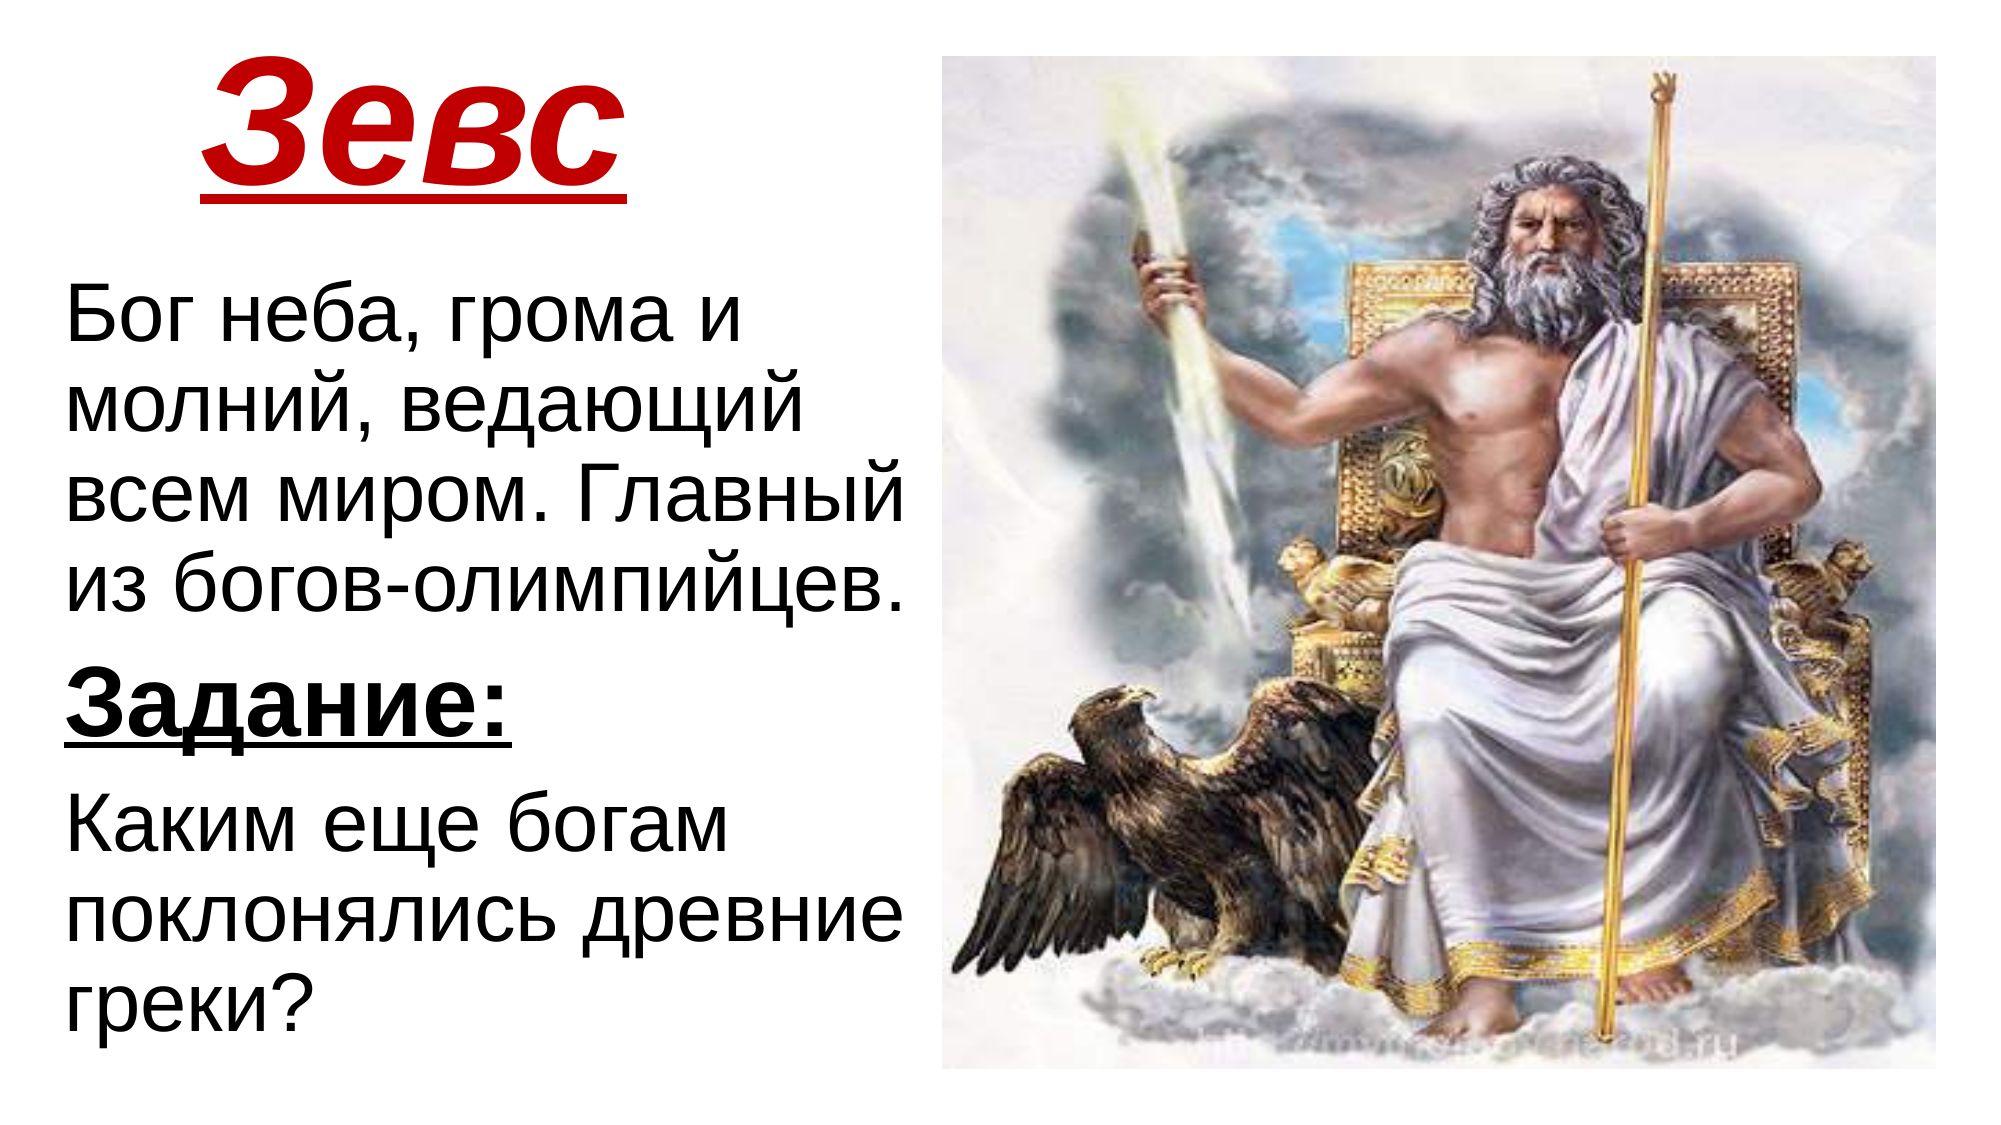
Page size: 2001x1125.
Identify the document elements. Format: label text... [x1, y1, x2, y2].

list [942, 56, 1936, 1069]
title Зевс [90, 43, 736, 232]
list Бог неба, грома и молний, ведающий всем миром. Главный из богов-олимпийцев. Задание: Каким еще богам поклонялись древние греки? [49, 262, 943, 1100]
